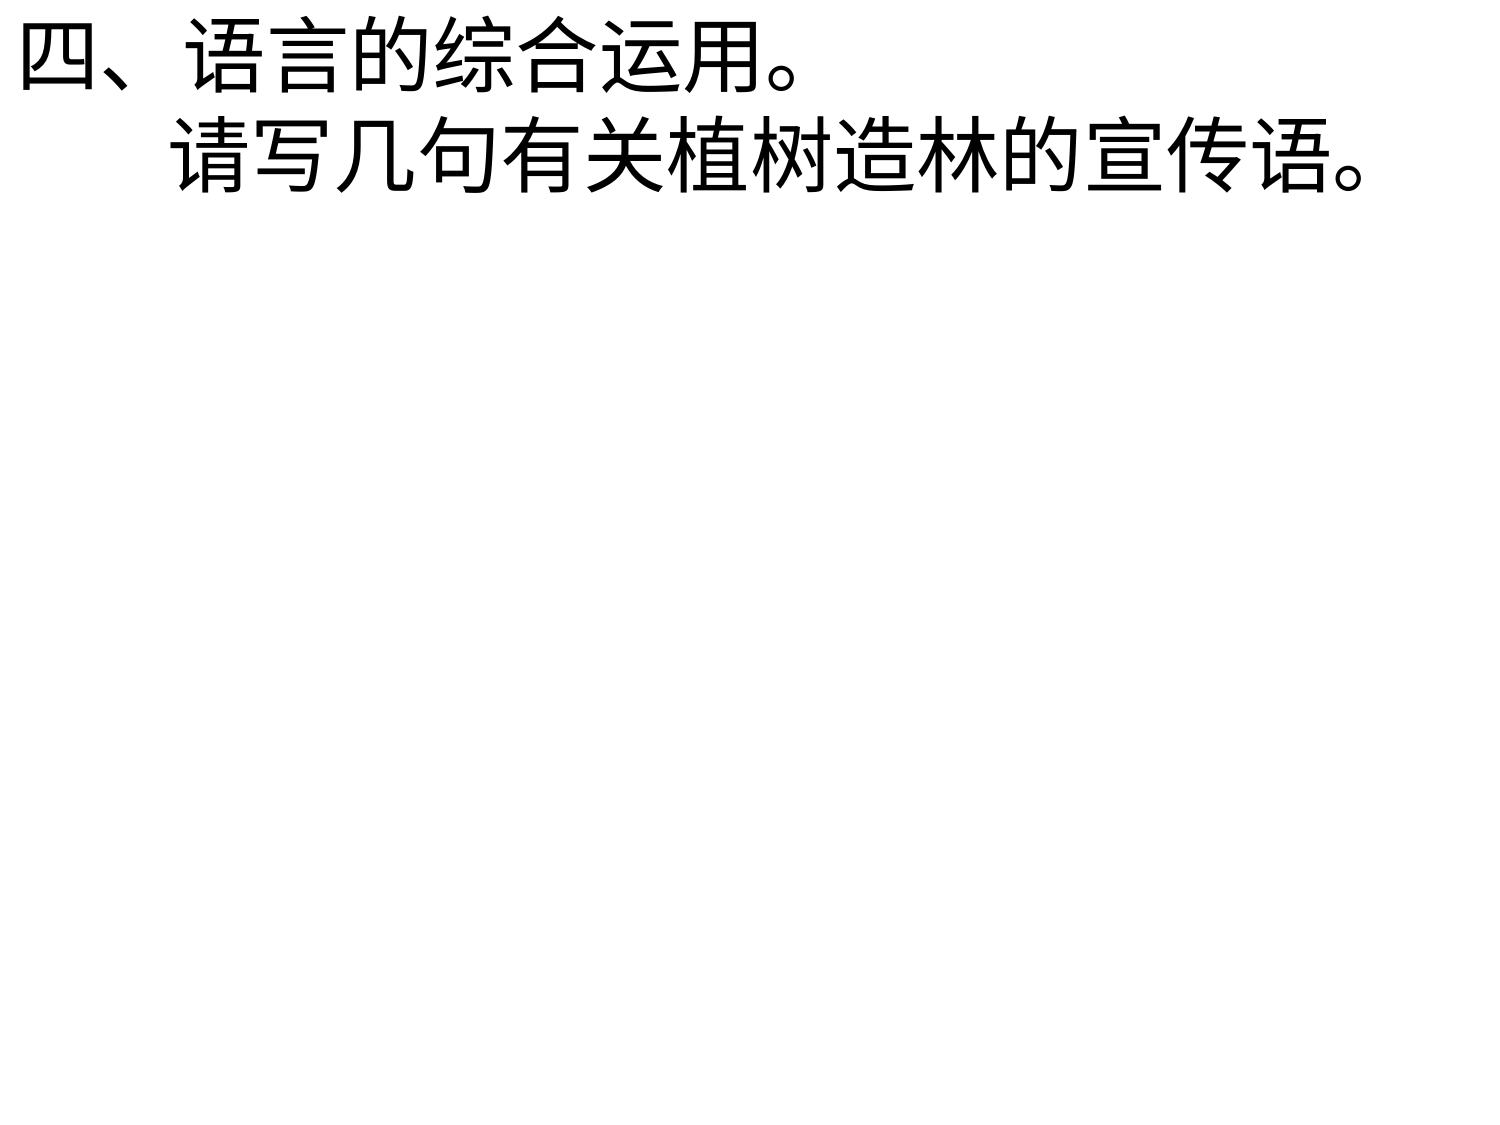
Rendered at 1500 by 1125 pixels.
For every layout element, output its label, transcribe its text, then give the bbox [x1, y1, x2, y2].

text_box 四、语言的综合运用。 请写几句有关植树造林的宣传语。 [1, 0, 1499, 211]
